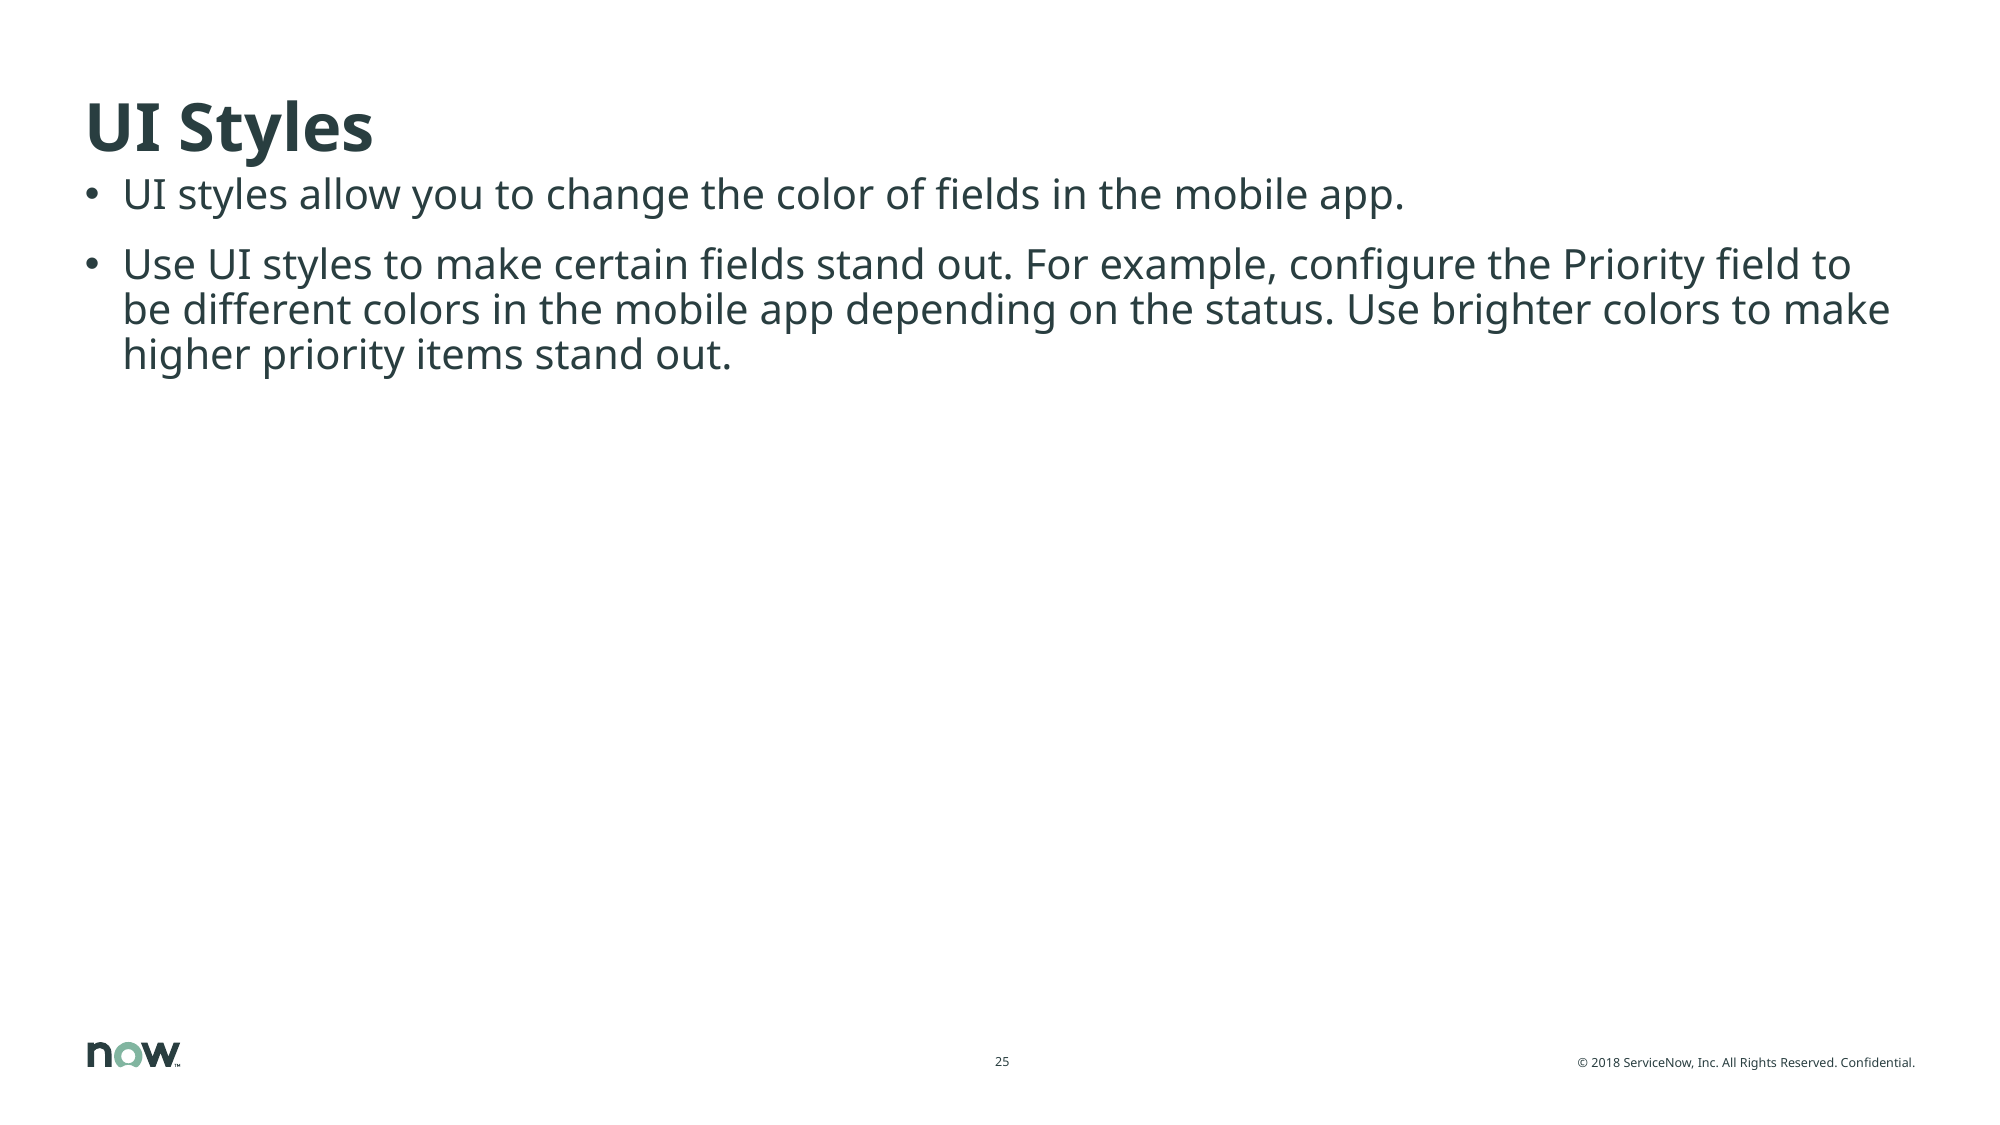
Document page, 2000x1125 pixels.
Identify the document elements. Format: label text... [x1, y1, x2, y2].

list UI styles allow you to change the color of fields in the mobile app. Use UI styles to make certain fields stand out. For example, configure the Priority field to be different colors in the mobile app depending on the status. Use brighter colors to make higher priority items stand out. [69, 165, 1909, 910]
title UI Styles [69, 56, 1911, 166]
